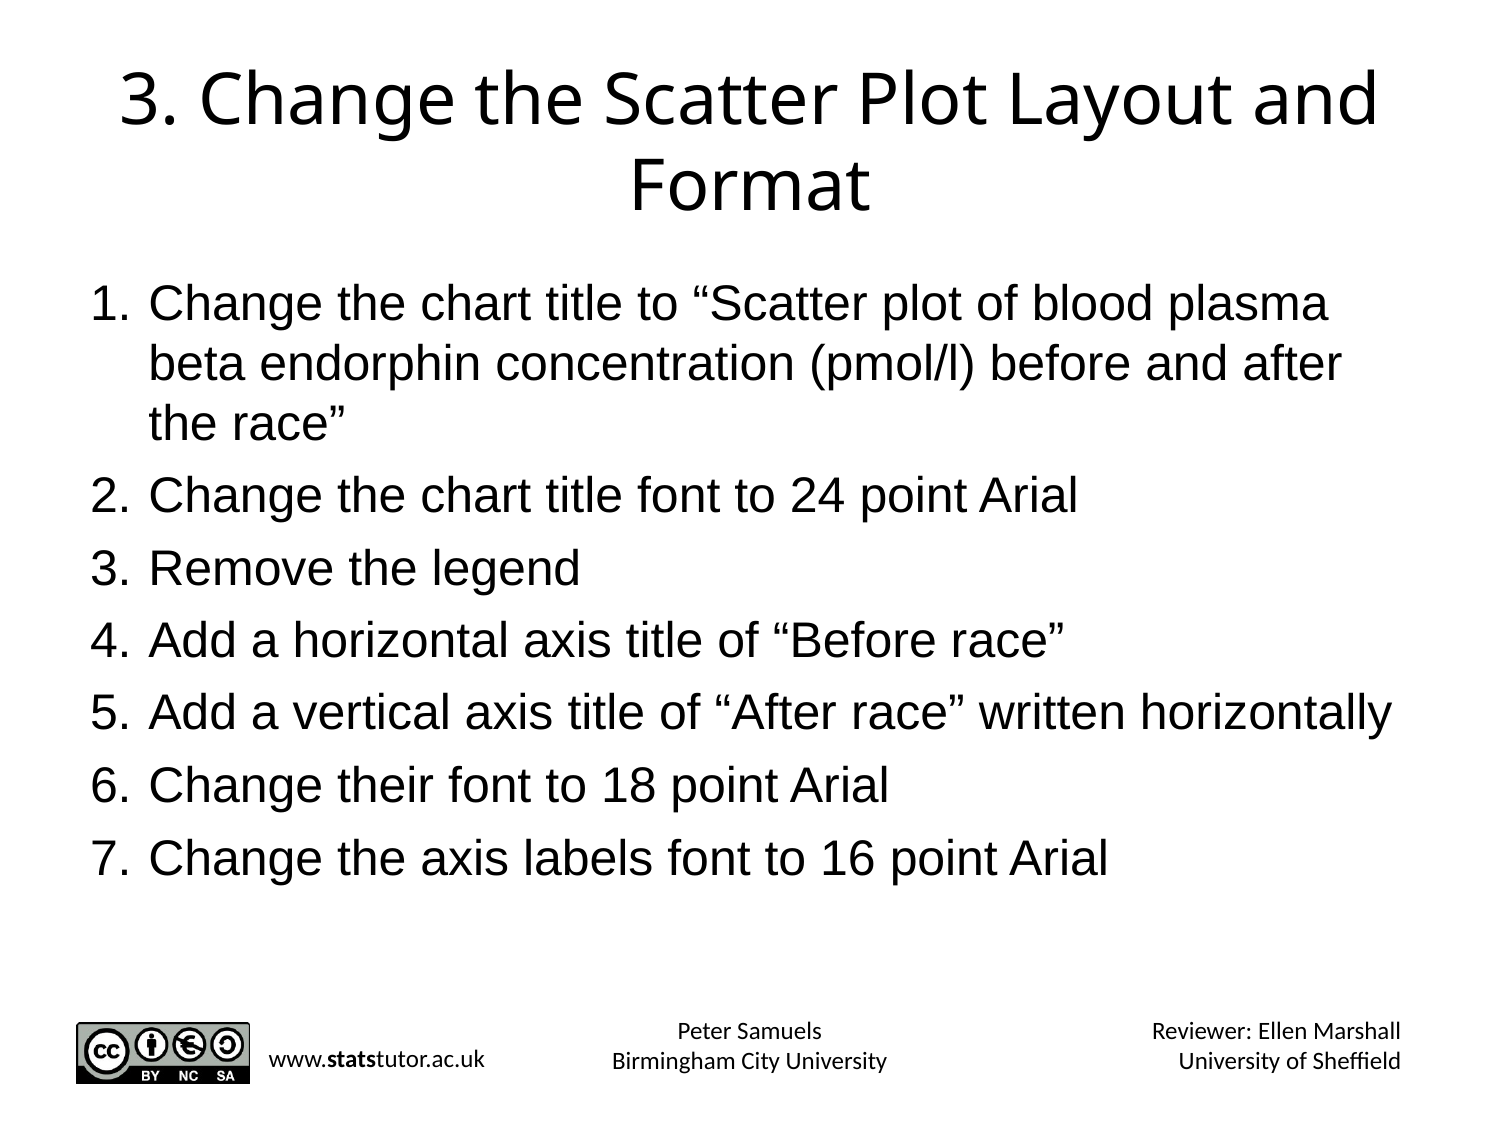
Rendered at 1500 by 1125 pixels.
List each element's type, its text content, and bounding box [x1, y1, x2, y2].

picture [76, 1022, 251, 1084]
text_box Reviewer: Ellen Marshall University of Sheffield [1038, 1007, 1417, 1083]
text_box Peter Samuels Birmingham City University [549, 1007, 951, 1083]
list Change the chart title to “Scatter plot of blood plasma beta endorphin concentration (pmol/l) before and after the race” Change the chart title font to 24 point Arial Remove the legend Add a horizontal axis title of “Before race” Add a vertical axis title of “After race” written horizontally Change their font to 18 point Arial Change the axis labels font to 16 point Arial [75, 262, 1425, 1005]
title 3. Change the Scatter Plot Layout and Format [75, 45, 1425, 233]
text_box www.statstutor.ac.uk [254, 1035, 550, 1080]
